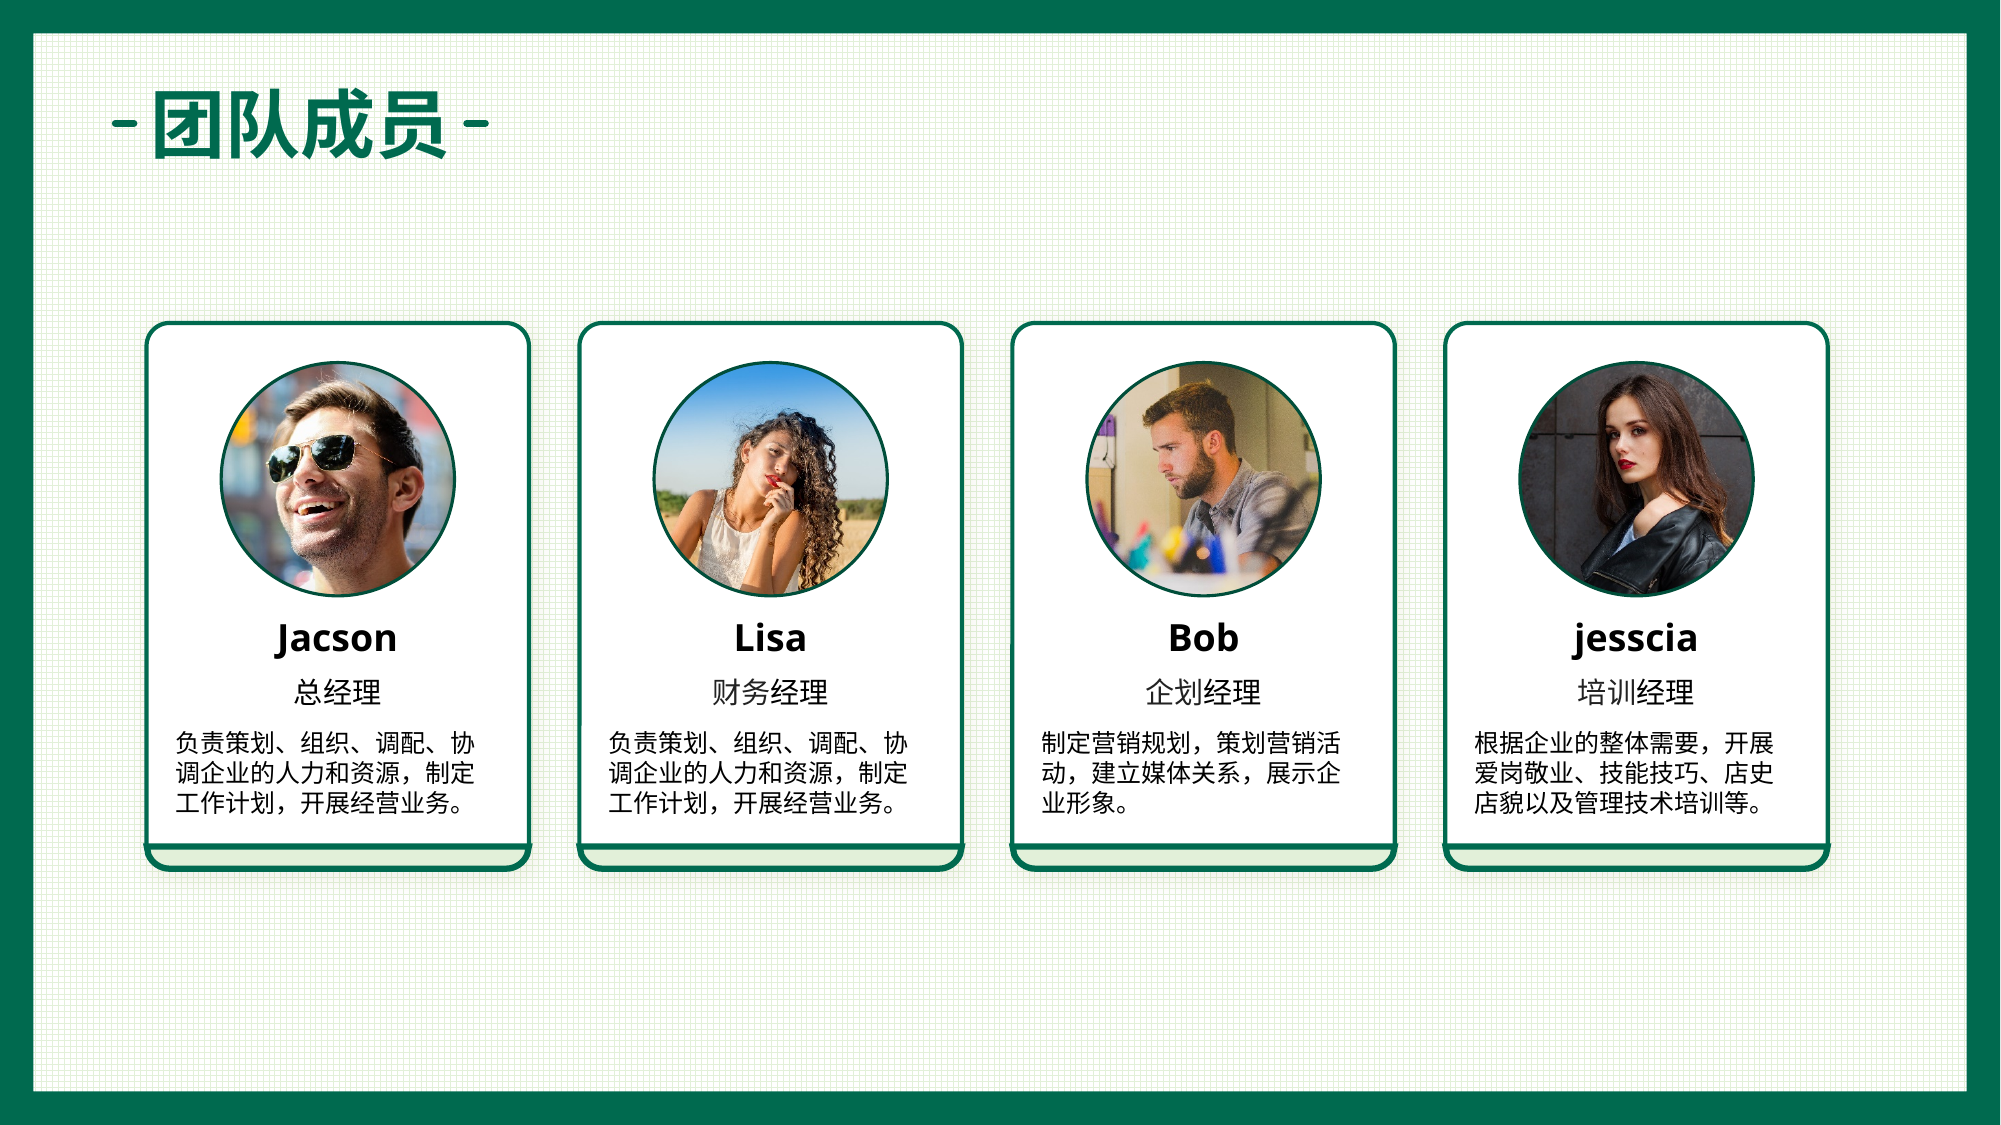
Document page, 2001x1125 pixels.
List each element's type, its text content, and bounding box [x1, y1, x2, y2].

picture [221, 362, 455, 596]
text_box Jacson [242, 613, 434, 659]
text_box [1444, 845, 1829, 870]
text_box [1444, 321, 1829, 845]
text_box [145, 845, 531, 870]
list 团队成员 [146, 77, 455, 169]
text_box [1011, 845, 1396, 870]
picture [654, 362, 888, 596]
text_box [1011, 321, 1396, 845]
text_box 培训经理 [1540, 674, 1732, 710]
text_box 企划经理 [1107, 674, 1300, 710]
text_box Bob [1107, 613, 1300, 659]
text_box 负责策划、组织、调配、协调企业的人力和资源，制定工作计划，开展经营业务。 [175, 727, 500, 818]
text_box 根据企业的整体需要，开展爱岗敬业、技能技巧、店史店貌以及管理技术培训等。 [1474, 727, 1799, 818]
text_box [578, 845, 963, 870]
text_box Lisa [675, 613, 867, 659]
text_box [145, 321, 530, 845]
text_box [578, 321, 963, 845]
text_box 负责策划、组织、调配、协调企业的人力和资源，制定工作计划，开展经营业务。 [608, 727, 933, 818]
picture [1519, 362, 1754, 596]
text_box 制定营销规划，策划营销活动，建立媒体关系，展示企业形象。 [1041, 727, 1366, 818]
text_box 财务经理 [675, 674, 867, 710]
text_box jesscia [1540, 613, 1732, 659]
text_box 总经理 [242, 674, 434, 710]
picture [1086, 362, 1321, 596]
